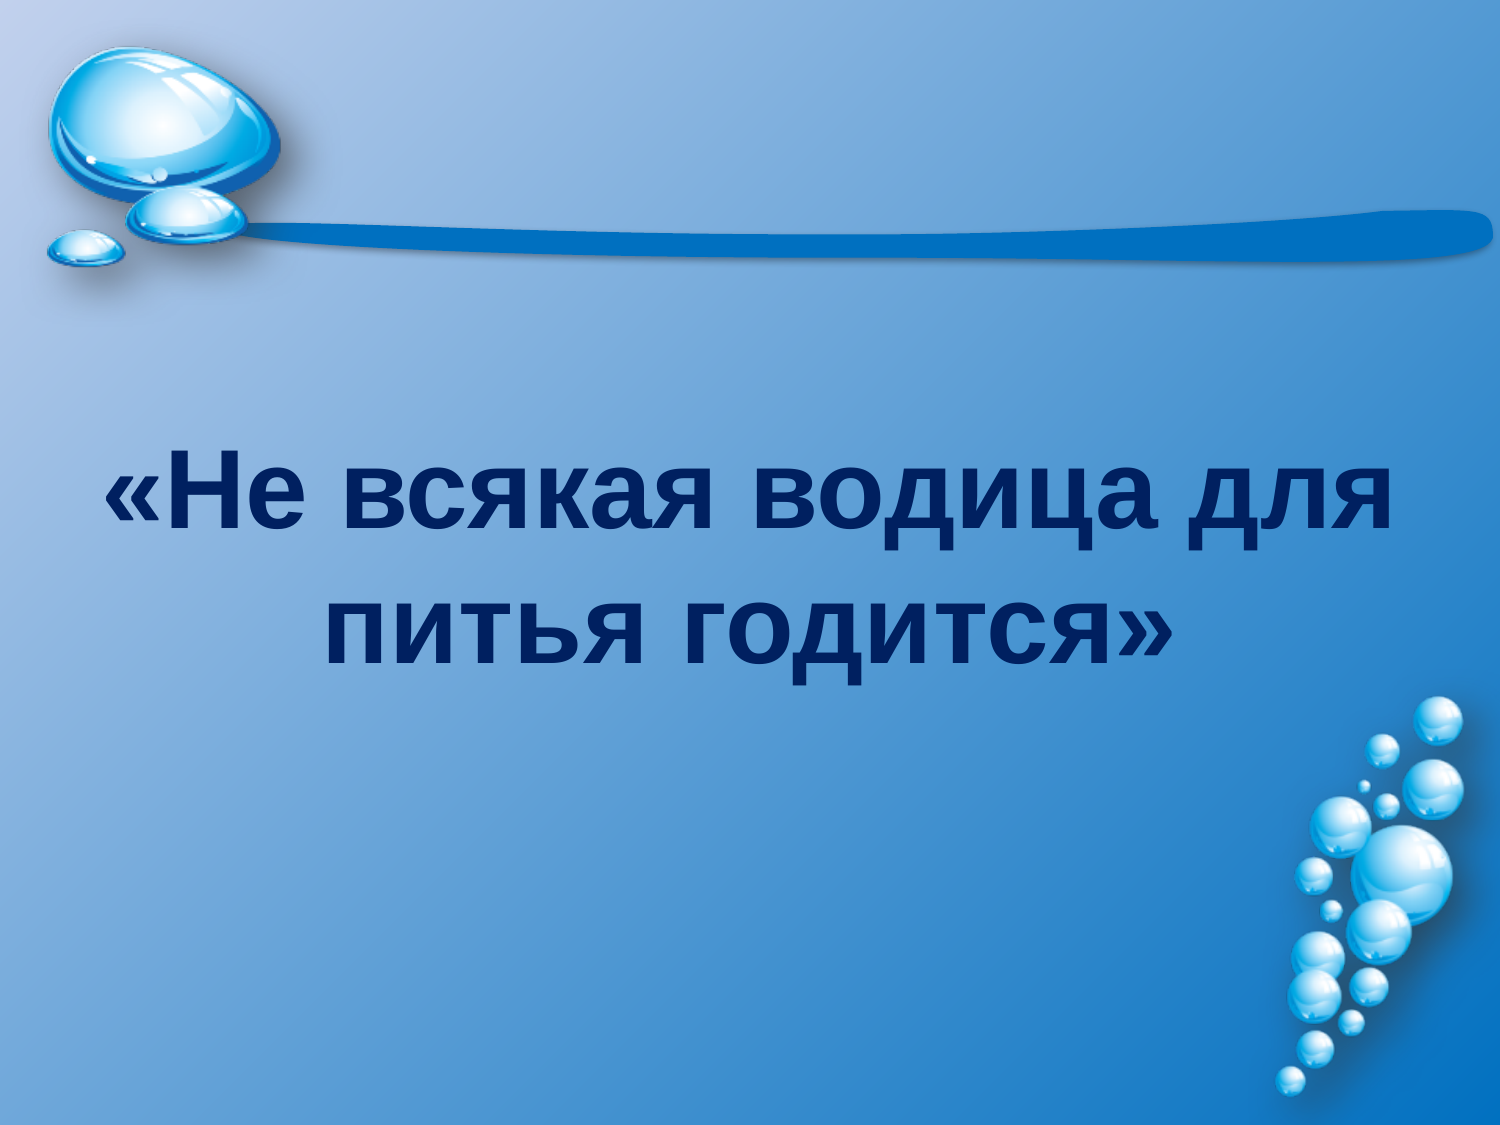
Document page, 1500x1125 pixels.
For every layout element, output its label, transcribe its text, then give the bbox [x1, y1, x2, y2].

list «Не всякая водица для питья годится» [75, 408, 1425, 1005]
picture [35, 34, 293, 275]
picture [1265, 691, 1473, 1103]
